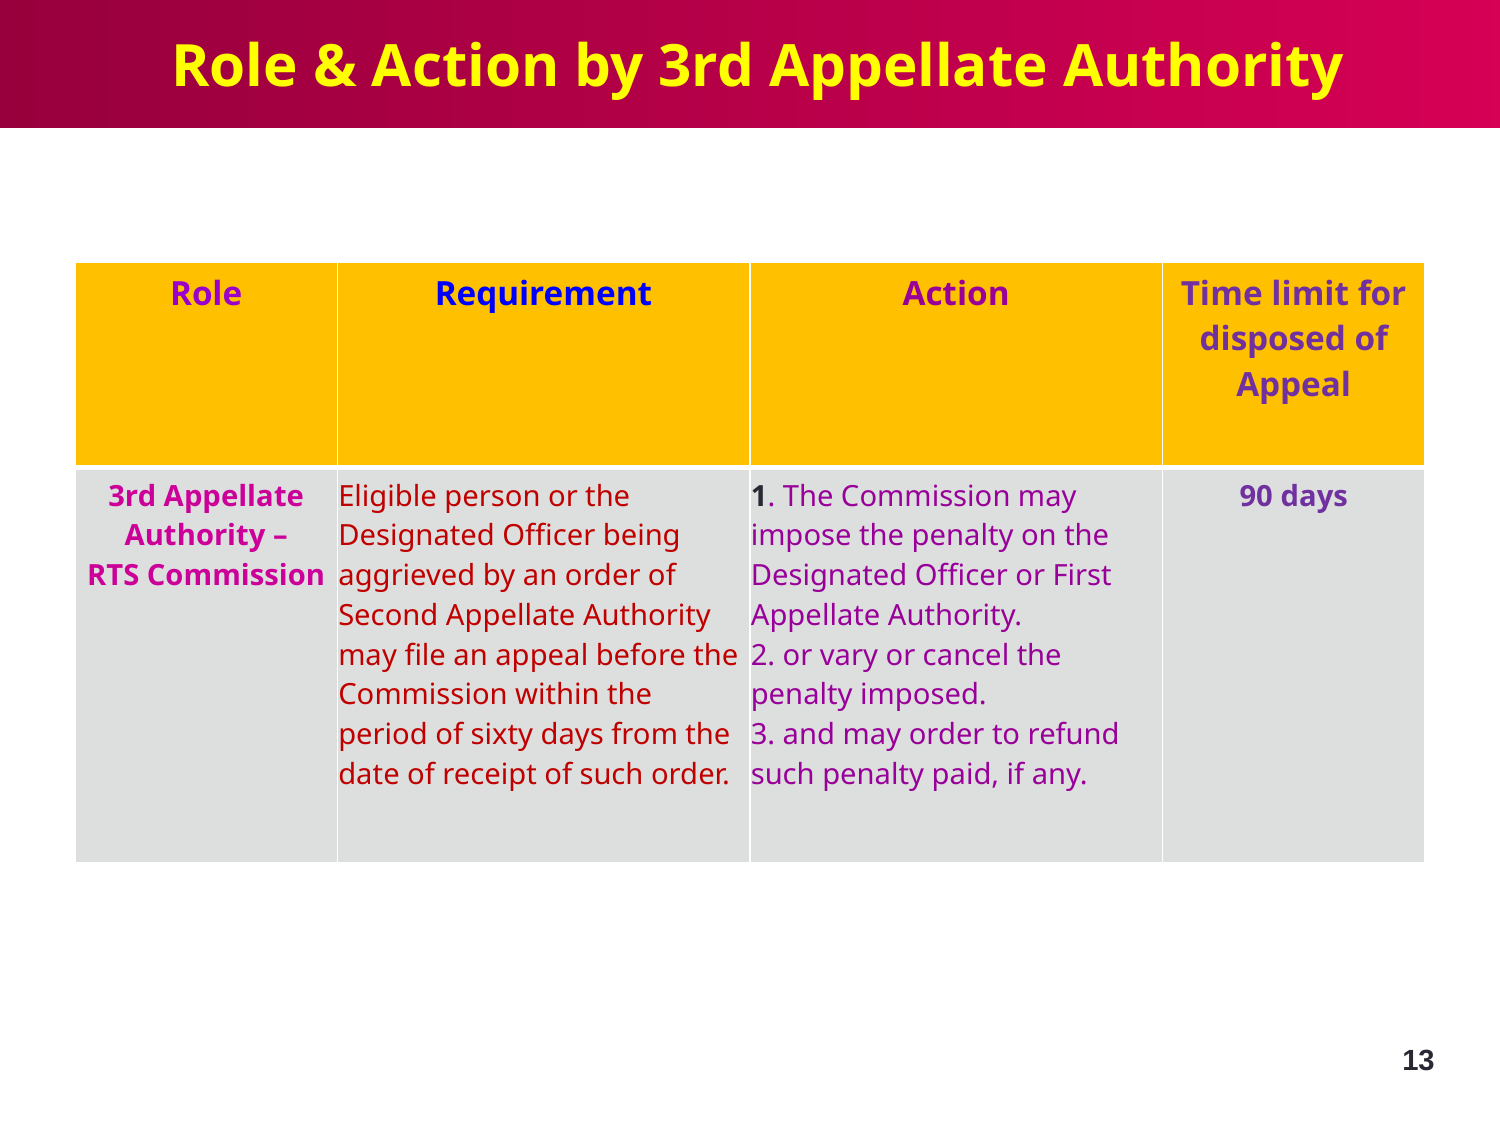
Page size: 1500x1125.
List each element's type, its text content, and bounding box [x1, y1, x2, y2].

table_cell 1. The Commission may impose the penalty on the Designated Officer or First Appellate Authority. 2. or vary or cancel the penalty imposed. 3. and may order to refund such penalty paid, if any. [751, 470, 1162, 862]
text_box Role & Action by 3rd Appellate Authority [0, 0, 1500, 129]
table_cell Eligible person or the Designated Officer being aggrieved by an order of Second Appellate Authority may file an appeal before the Commission within the period of sixty days from the date of receipt of such order. [338, 470, 749, 862]
table_cell 90 days [1163, 470, 1424, 862]
table_header Requirement [338, 263, 749, 465]
table_header Action [751, 263, 1162, 465]
table_header Time limit for disposed of Appeal [1163, 263, 1424, 465]
table_cell 3rd Appellate Authority – RTS Commission [76, 470, 337, 862]
text_box 13 [1387, 1025, 1463, 1092]
table_header Role [76, 263, 337, 465]
